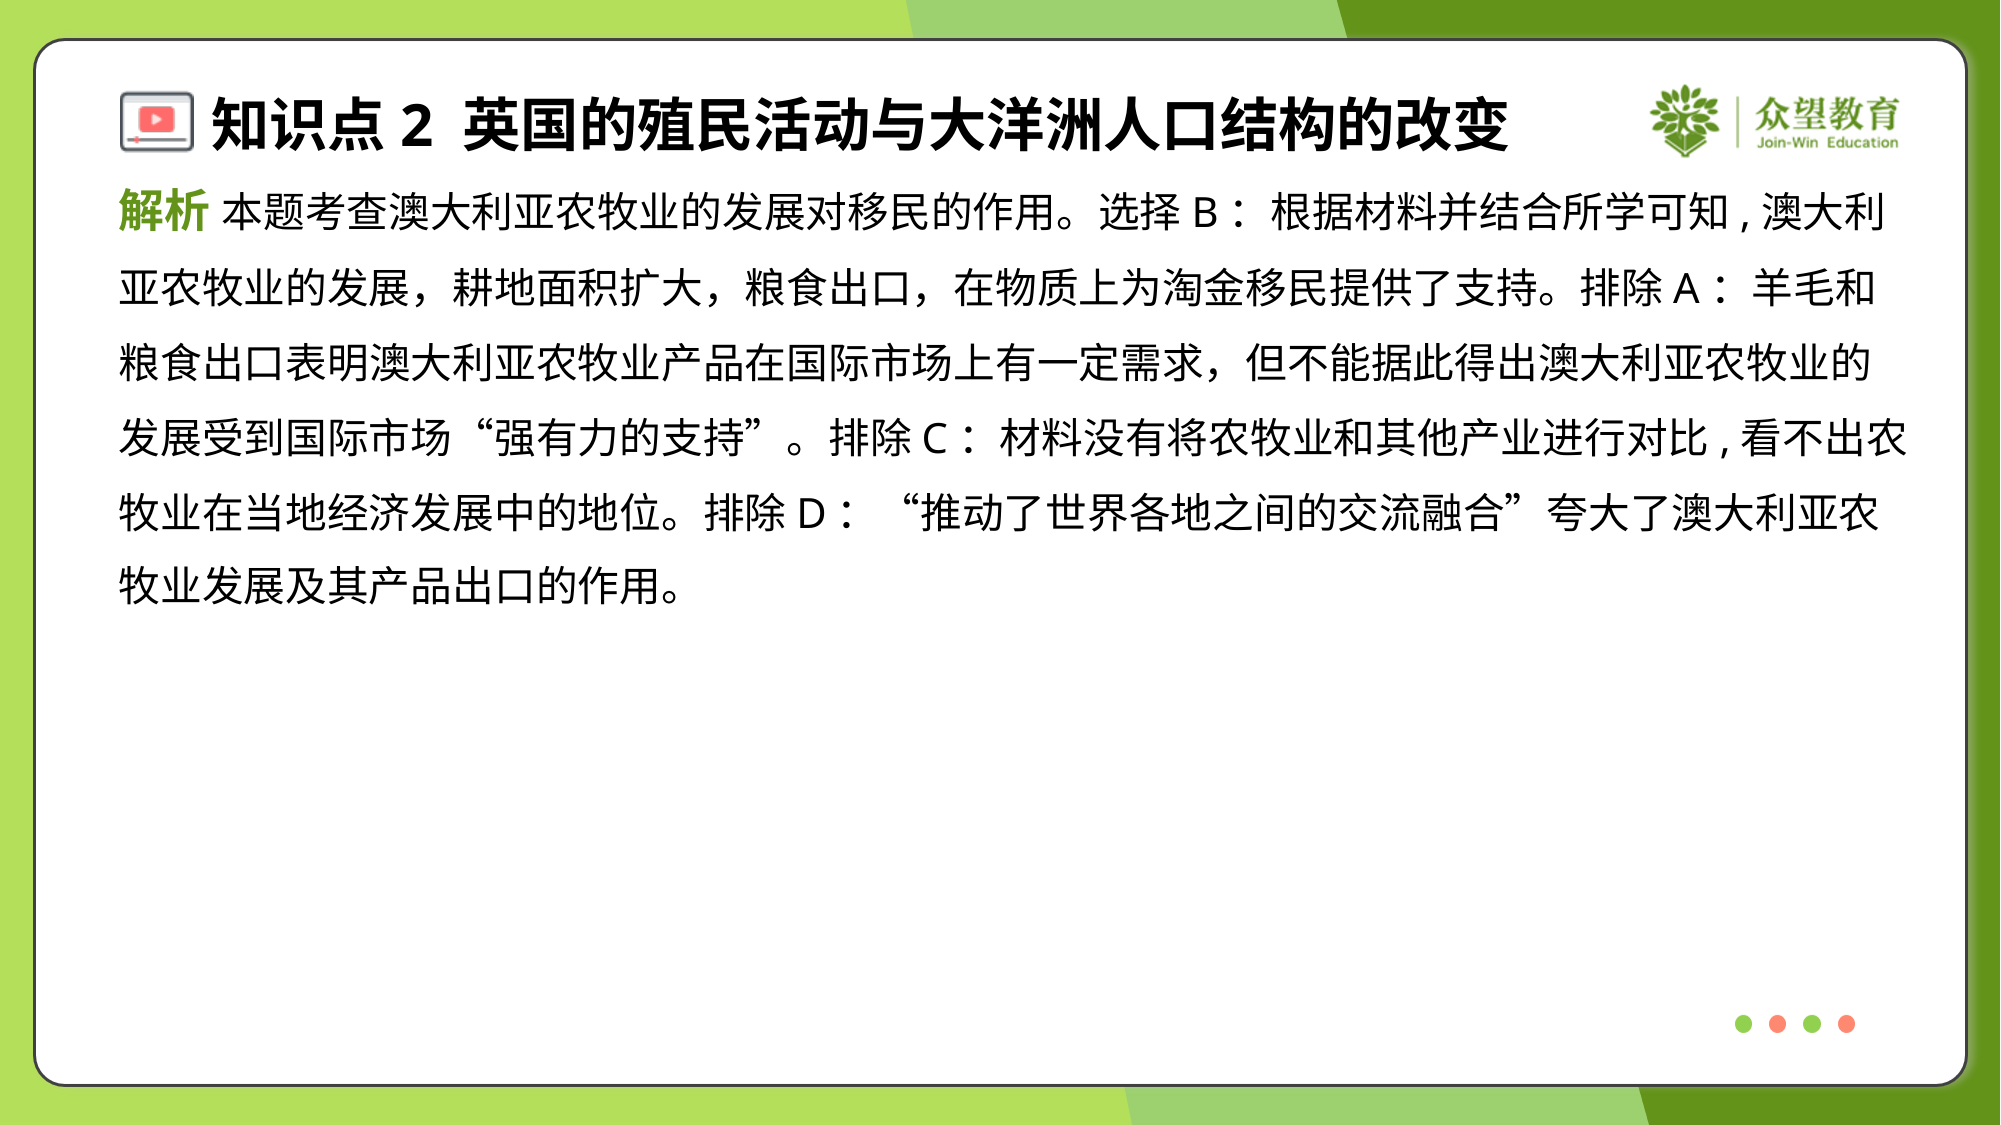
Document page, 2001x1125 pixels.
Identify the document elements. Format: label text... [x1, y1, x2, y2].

text_box 解析 本题考查澳大利亚农牧业的发展对移民的作用。选择B：根据材料并结合所学可知,澳大利 亚农牧业的发展，耕地面积扩大，粮食出口，在物质上为淘金移民提供了支持。排除A：羊毛和 粮食出口表明澳大利亚农牧业产品在国际市场上有一定需求，但不能据此得出澳大利亚农牧业的 发展受到国际市场“强有力的支持”。排除C：材料没有将农牧业和其他产业进行对比,看不出农 牧业在当地经济发展中的地位。排除D：“推动了世界各地之间的交流融合”夸大了澳大利亚农 牧业发展及其产品出口的作用。 [118, 159, 1883, 602]
picture [0, 0, 2000, 1125]
